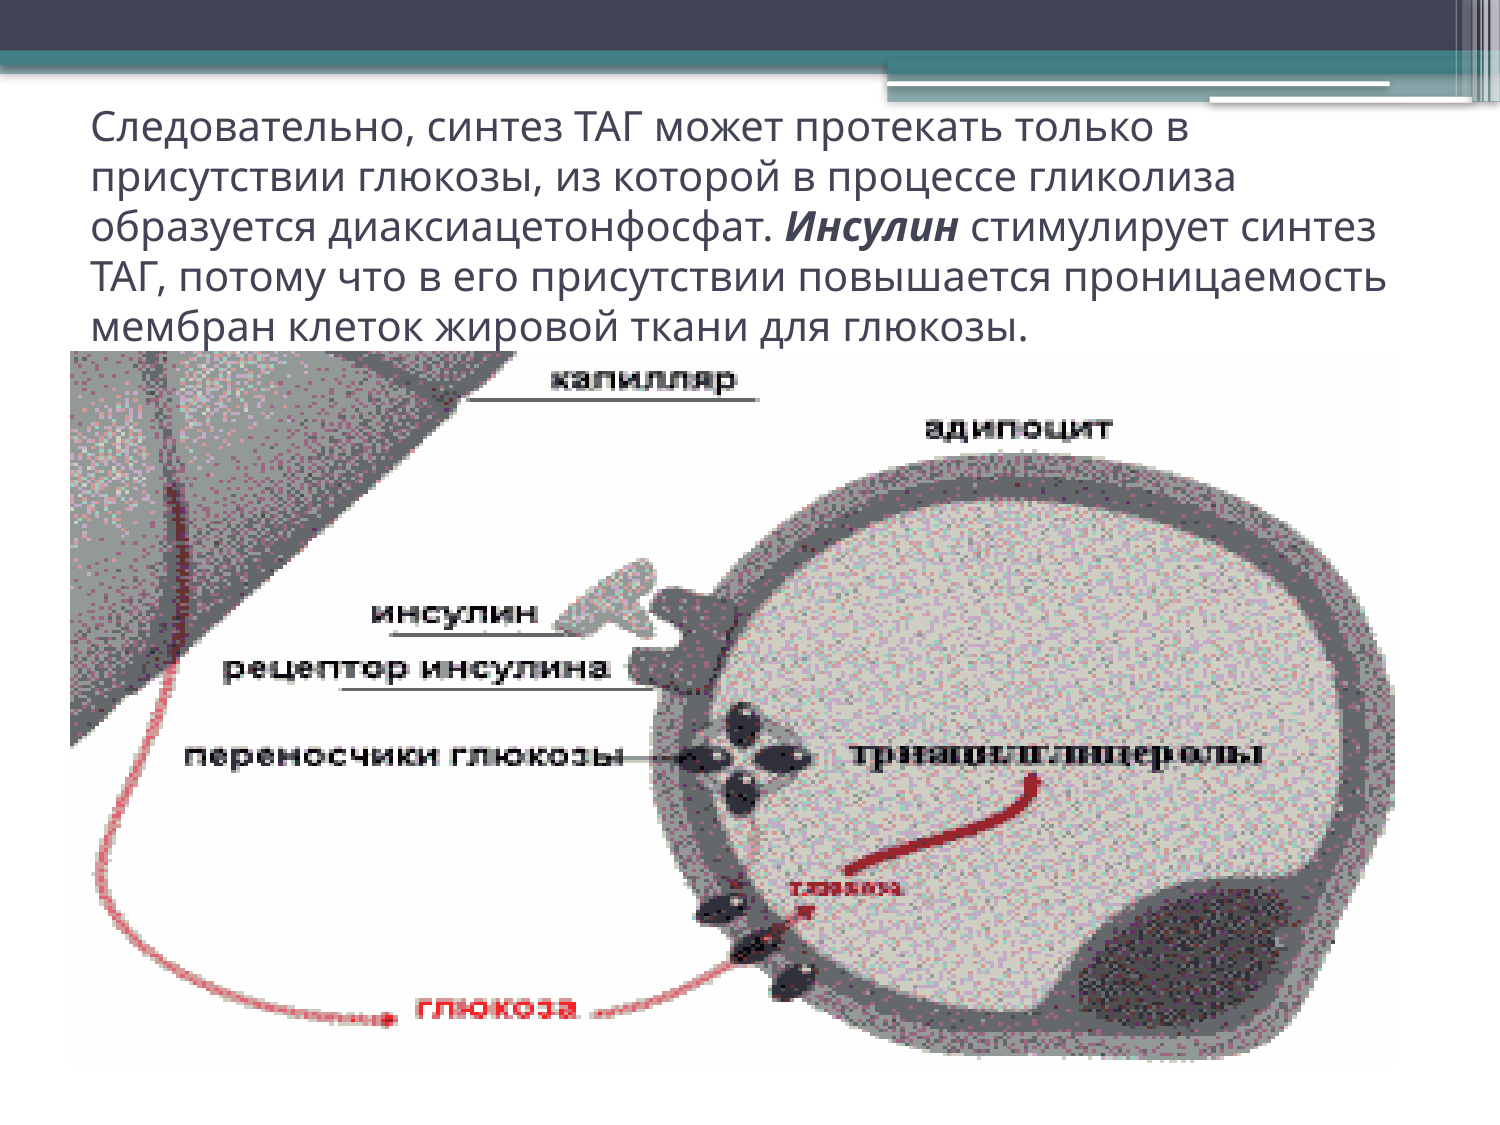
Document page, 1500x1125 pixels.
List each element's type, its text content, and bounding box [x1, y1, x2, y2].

picture [70, 351, 1395, 1067]
title Следовательно, синтез ТАГ может протекать только в присутствии глюкозы, из которой в процессе гликолиза образуется диаксиацетонфосфат. Инсулин стимулирует синтез ТАГ, потому что в его присутствии повышается проницаемость мембран клеток жировой ткани для глюкозы. [74, 187, 1426, 363]
